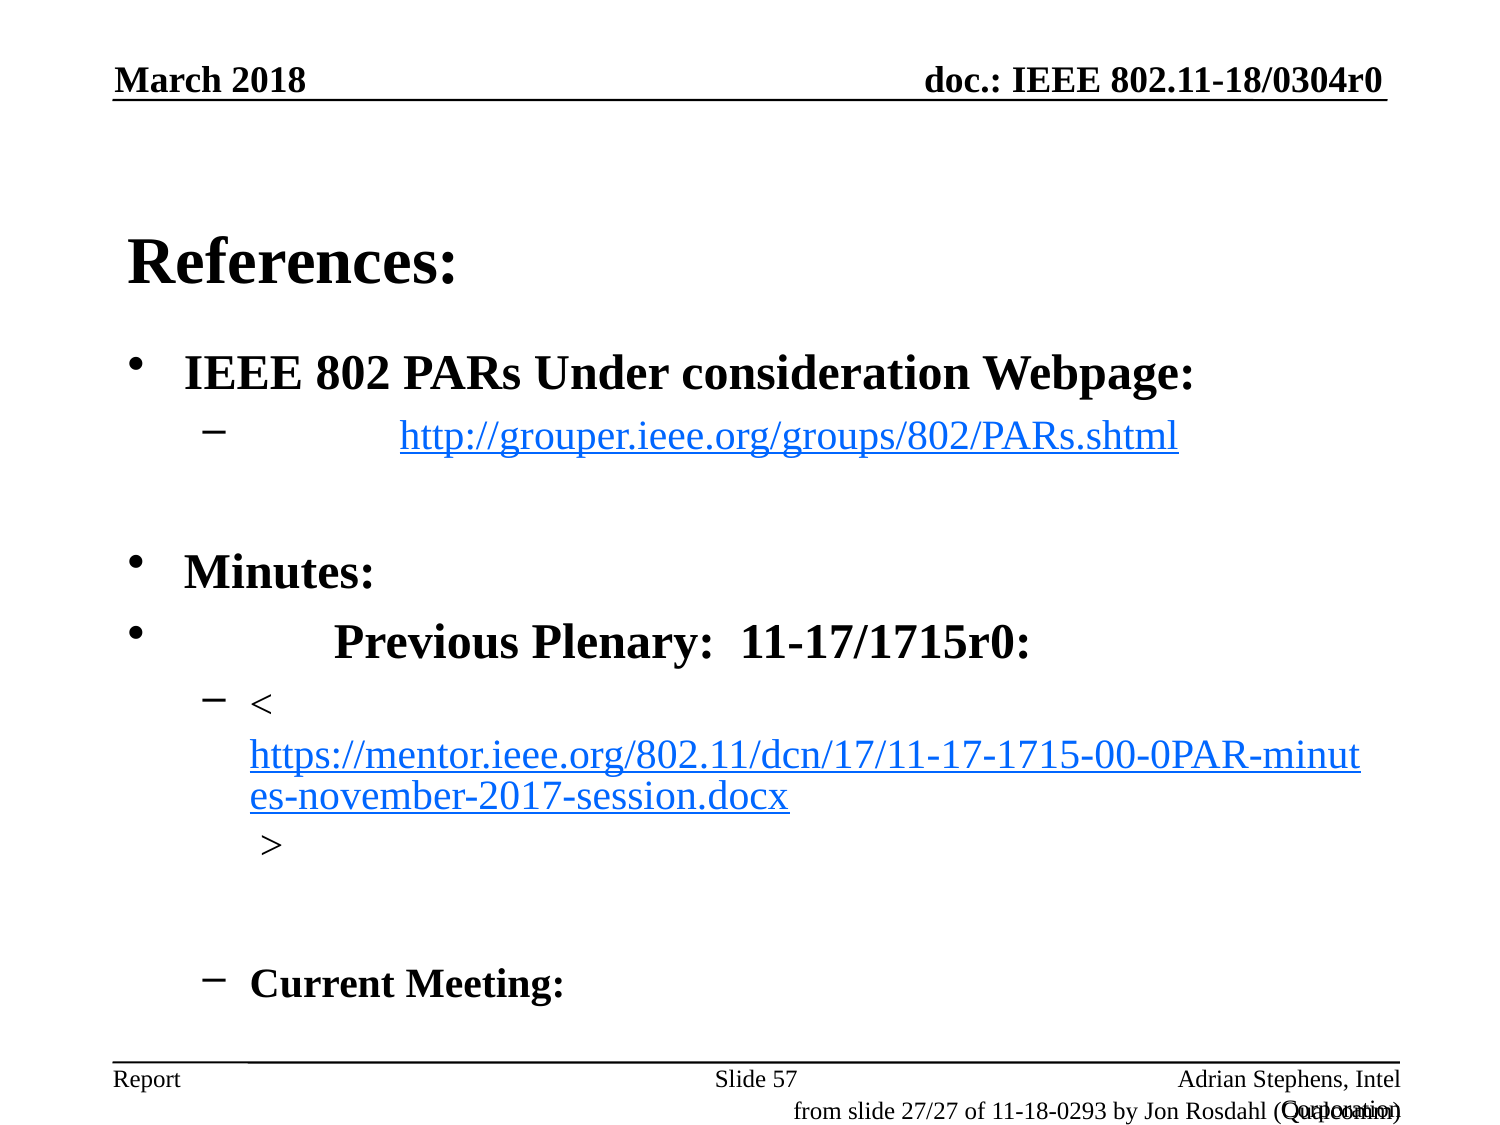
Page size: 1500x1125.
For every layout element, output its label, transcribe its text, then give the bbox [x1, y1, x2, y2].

title References: [112, 224, 1388, 288]
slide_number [114, 54, 374, 101]
footer Adrian Stephens, Intel Corporation [1141, 1061, 1402, 1087]
slide_number Slide 57 [711, 1061, 801, 1093]
list IEEE 802 PARs Under consideration Webpage: http://grouper.ieee.org/groups/802/PARs.shtml Minutes: Previous Plenary: 11-17/1715r0: < https://mentor.ieee.org/802.11/dcn/17/11-17-1715-00-0PAR-minutes-november-2017-session.docx > Current Meeting: [112, 332, 1388, 891]
text_box from slide 27/27 of 11-18-0293 by Jon Rosdahl (Qualcomm) [343, 1087, 1417, 1125]
